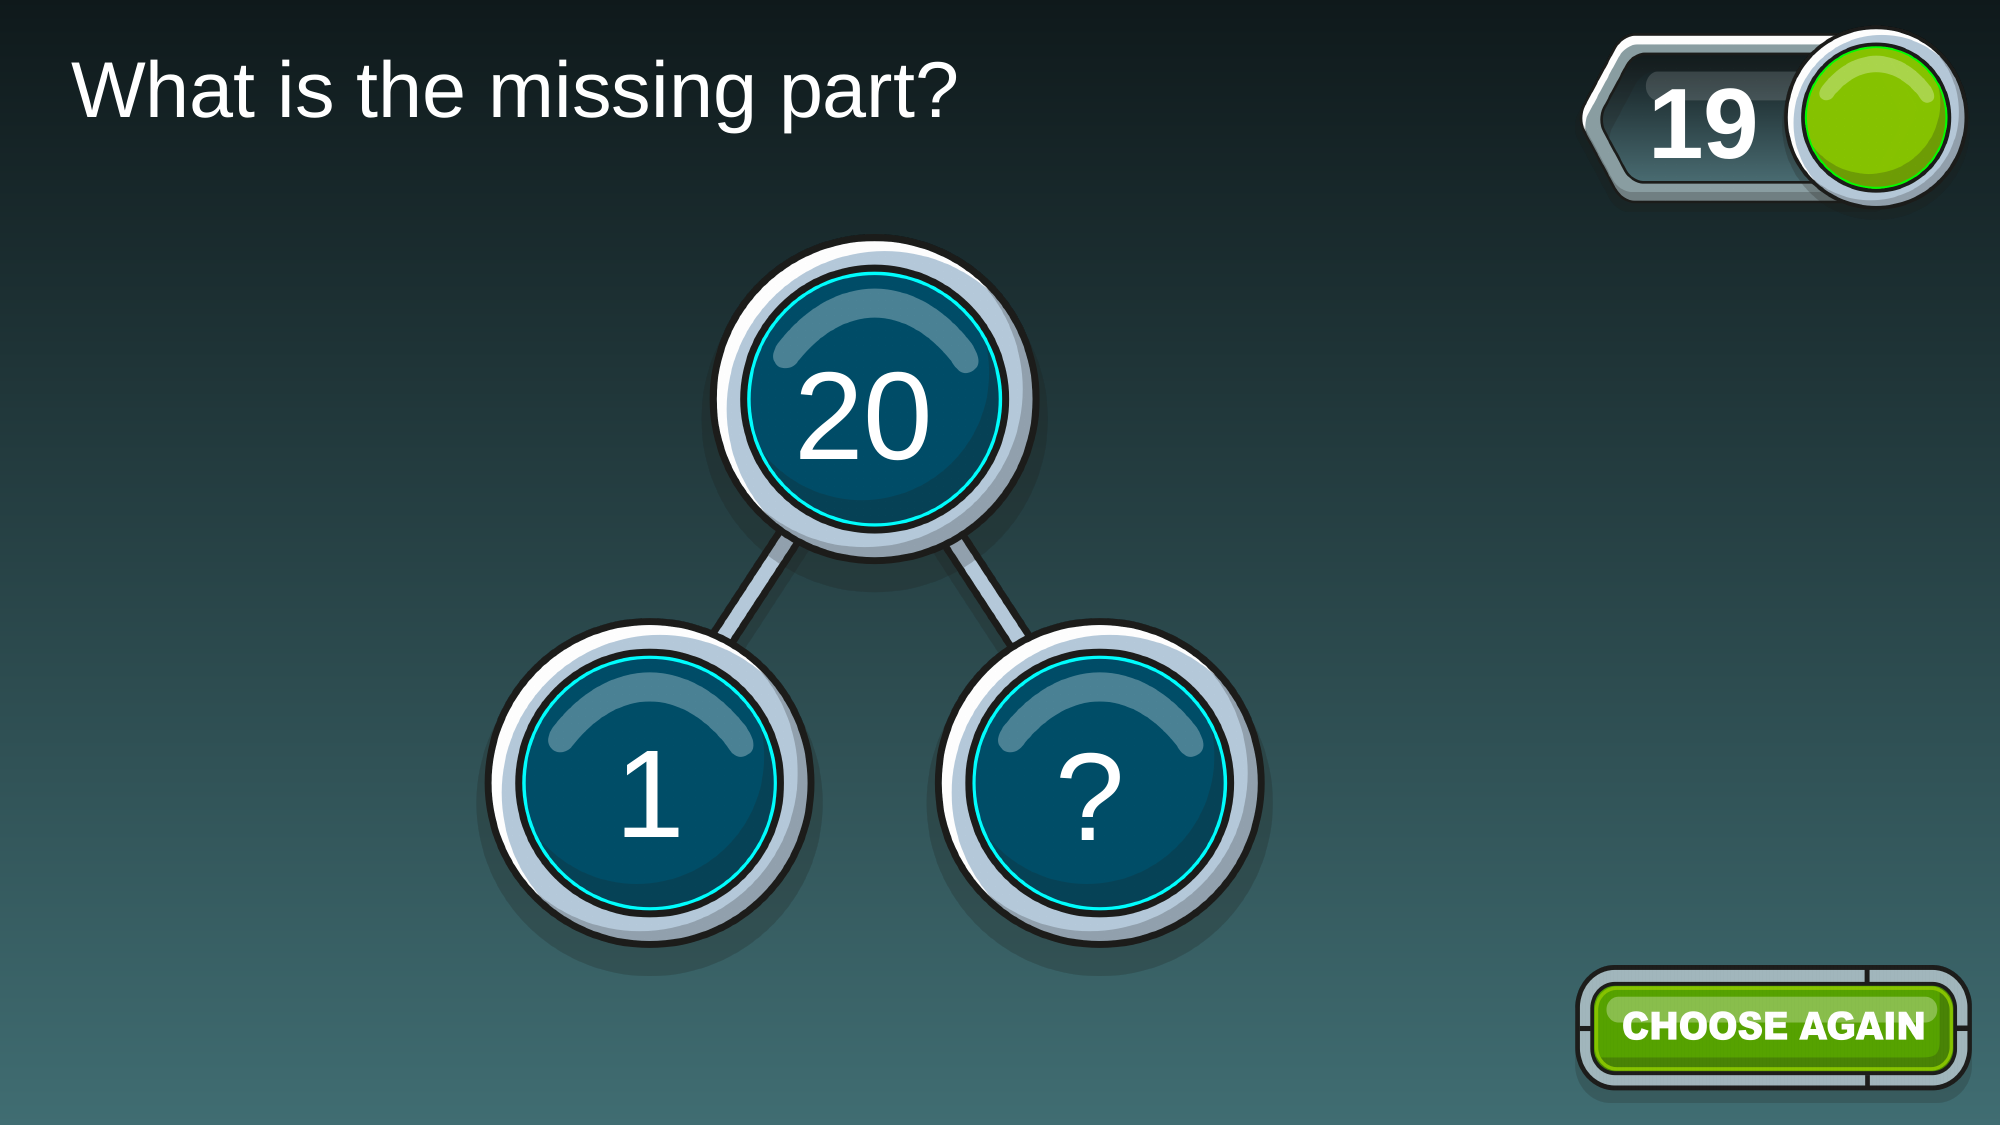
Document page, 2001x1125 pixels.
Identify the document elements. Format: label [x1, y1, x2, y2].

picture [1575, 25, 1971, 221]
picture [475, 234, 1273, 976]
picture [1575, 965, 1972, 1104]
text_box [55, 30, 1544, 165]
